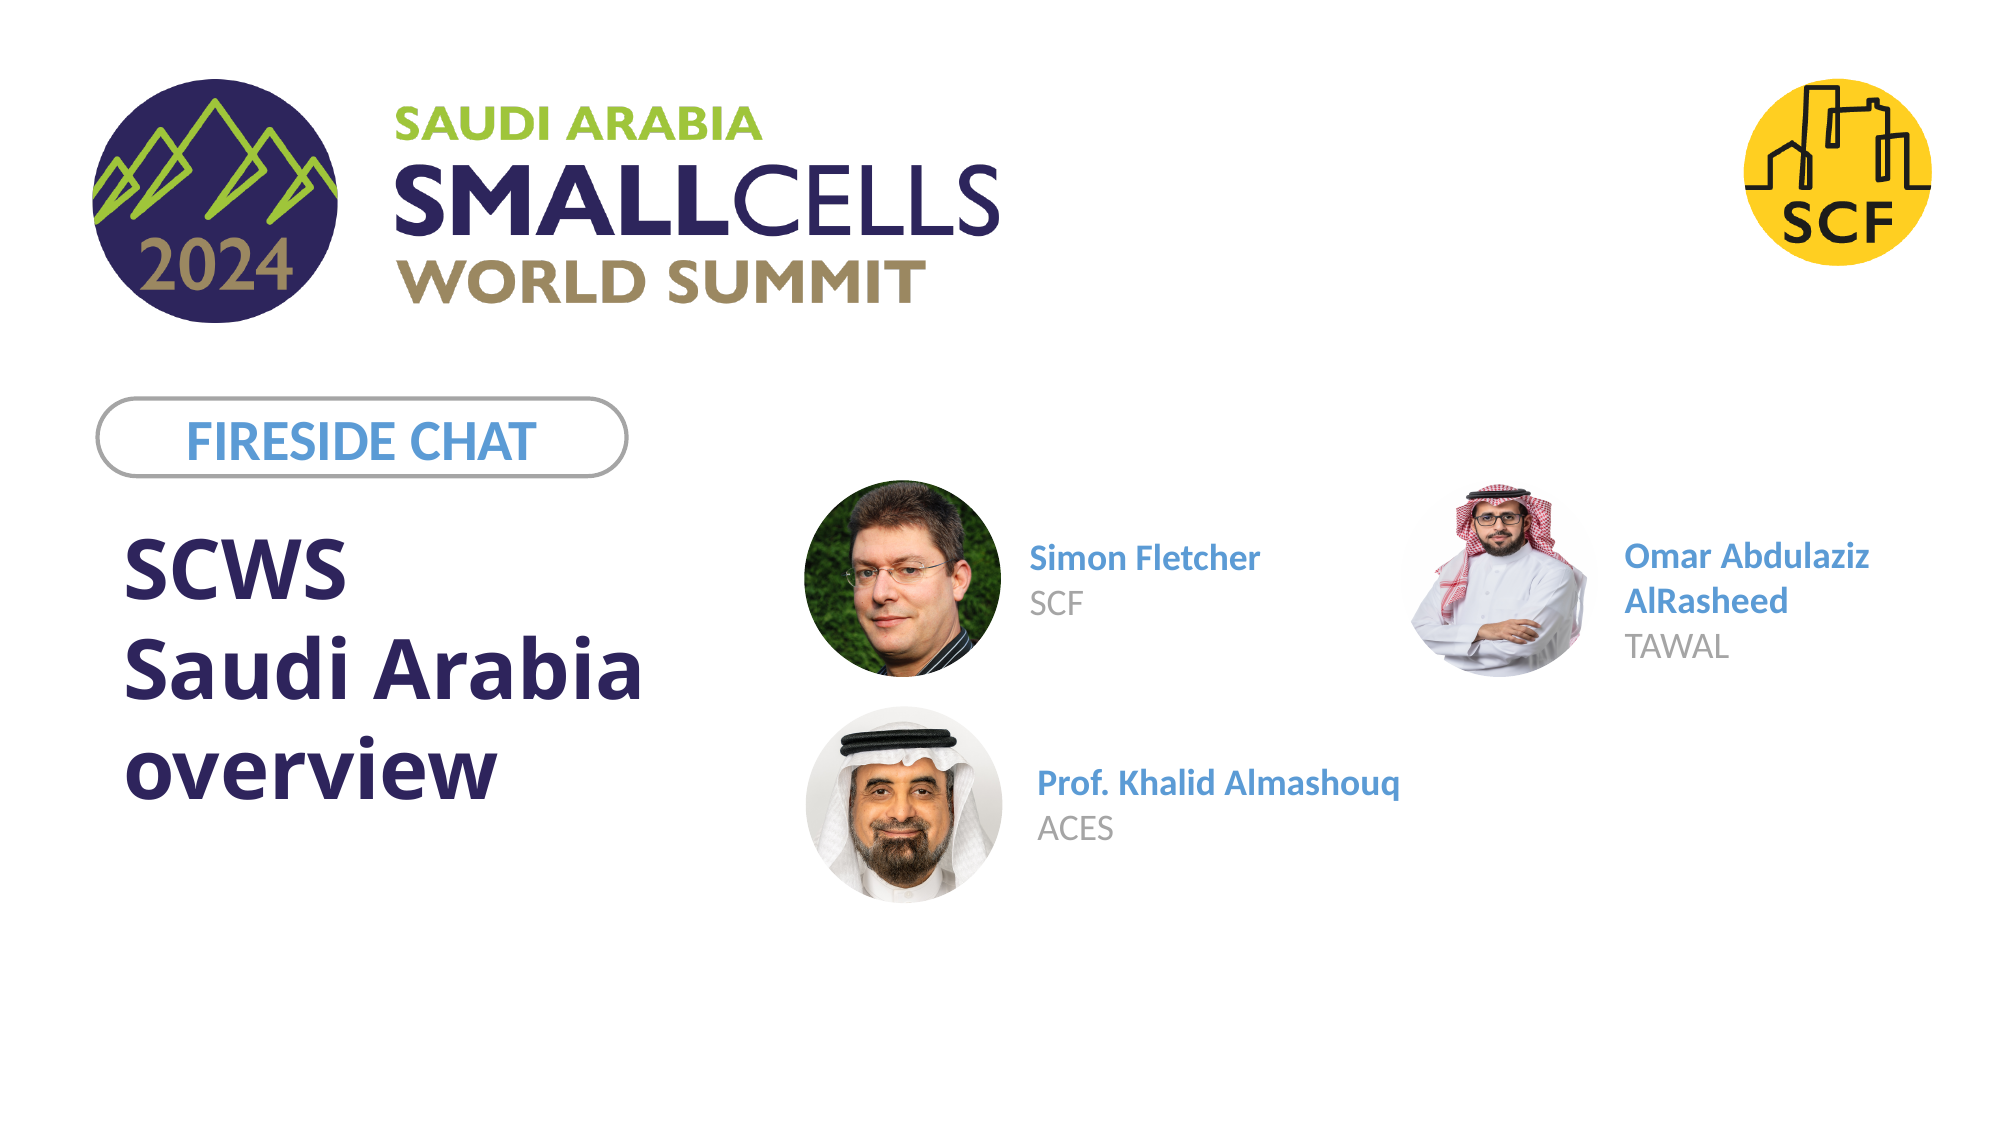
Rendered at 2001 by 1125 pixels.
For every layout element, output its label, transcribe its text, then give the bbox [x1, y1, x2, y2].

picture [805, 706, 1003, 904]
text_box Prof. Khalid Almashouq ACES [1037, 757, 1432, 848]
picture [1743, 78, 1932, 266]
picture [91, 79, 1000, 323]
picture [804, 480, 1001, 677]
title SCWS Saudi Arabia overview [108, 508, 730, 904]
picture [1400, 480, 1598, 677]
text_box Simon Fletcher SCF [1029, 533, 1400, 624]
text_box Omar Abdulaziz AlRasheed TAWAL [1624, 530, 2000, 666]
